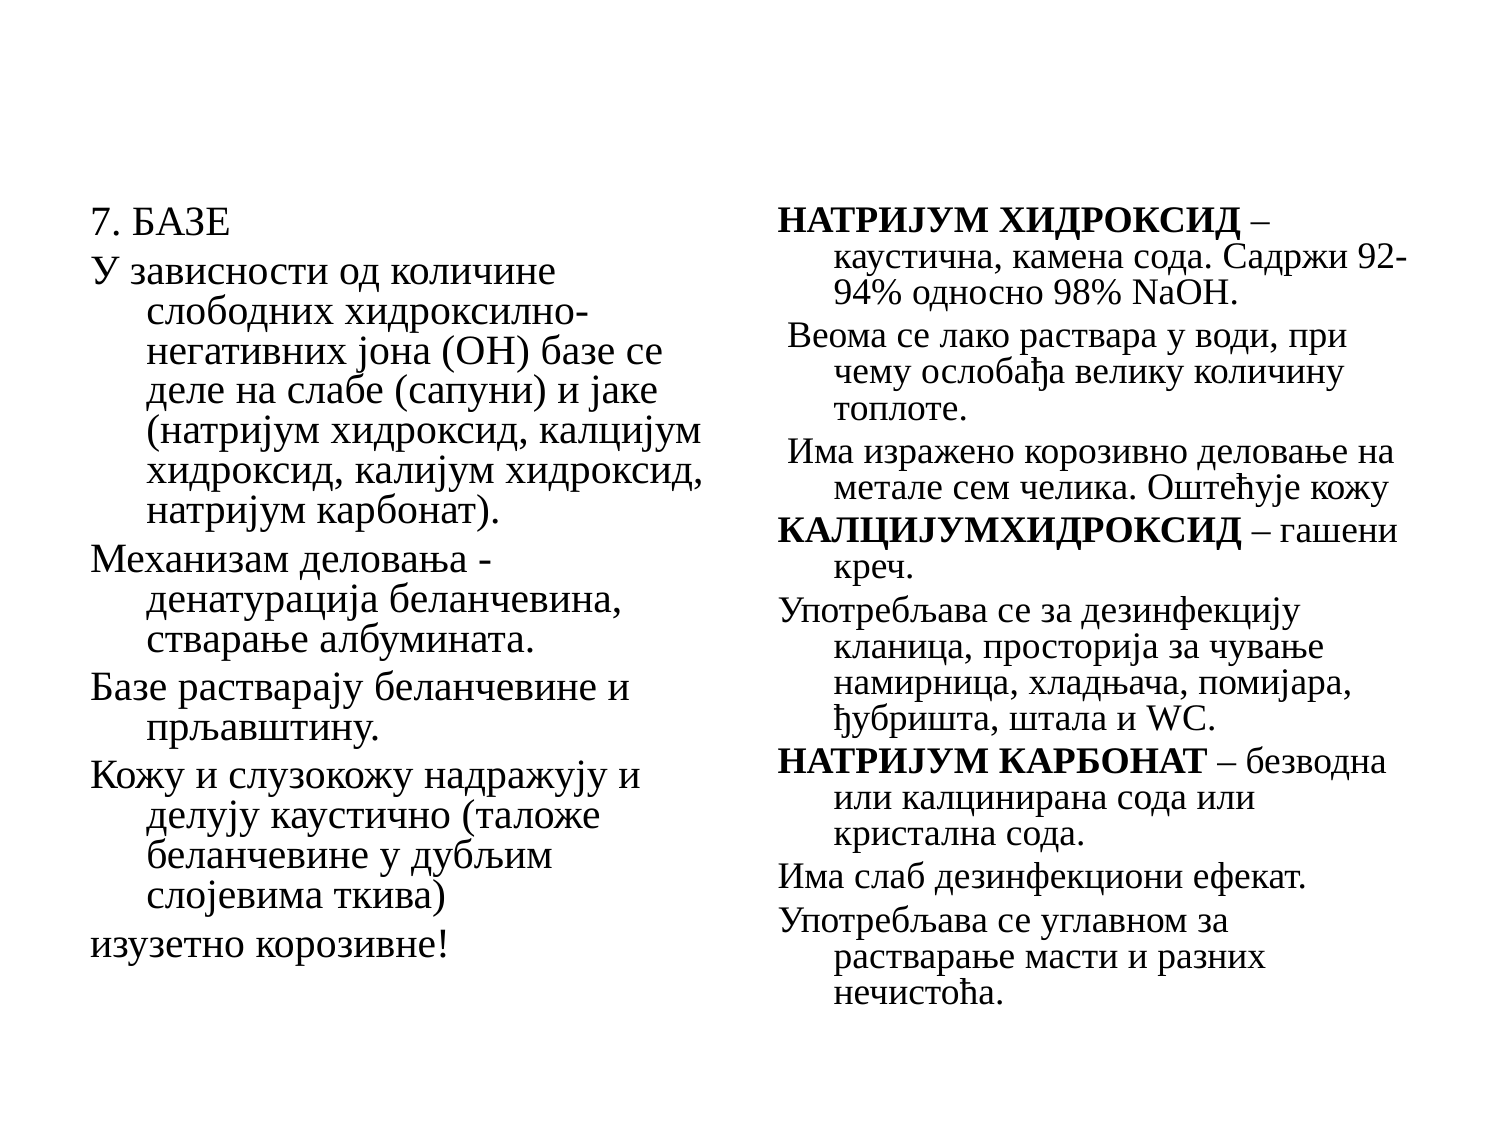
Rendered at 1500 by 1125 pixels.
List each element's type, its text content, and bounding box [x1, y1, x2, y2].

list НАТРИЈУМ ХИДРОКСИД – каустична, камена сода. Садржи 92-94% односно 98% NaOH. Веома се лако раствара у води, при чему ослобађа велику количину топлоте. Има изражено корозивно деловање на метале сем челика. Оштећује кожу КАЛЦИЈУМХИДРОКСИД – гашени креч. Употребљава се за дезинфекцију кланица, просторија за чување намирница, хладњача, помијара, ђубришта, штала и WC. НАТРИЈУМ КАРБОНАТ – безводна или калцинирана сода или кристална сода. Има слаб дезинфекциони ефекат. Употребљава се углавном за растварање масти и разних нечистоћа. [762, 196, 1425, 1118]
list 7. БАЗЕ У зависности од количине слободних хидроксилно-негативних јона (ОH) базе се деле на слабе (сапуни) и јаке (натријум хидроксид, калцијум хидроксид, калијум хидроксид, натријум карбонат). Механизам деловања -денатурација беланчевина, стварање албумината. Базе растварају беланчевине и прљавштину. Кожу и слузокожу надражују и делују каустично (таложе беланчевине у дубљим слојевима ткива) изузетно корозивне! [75, 196, 738, 1118]
